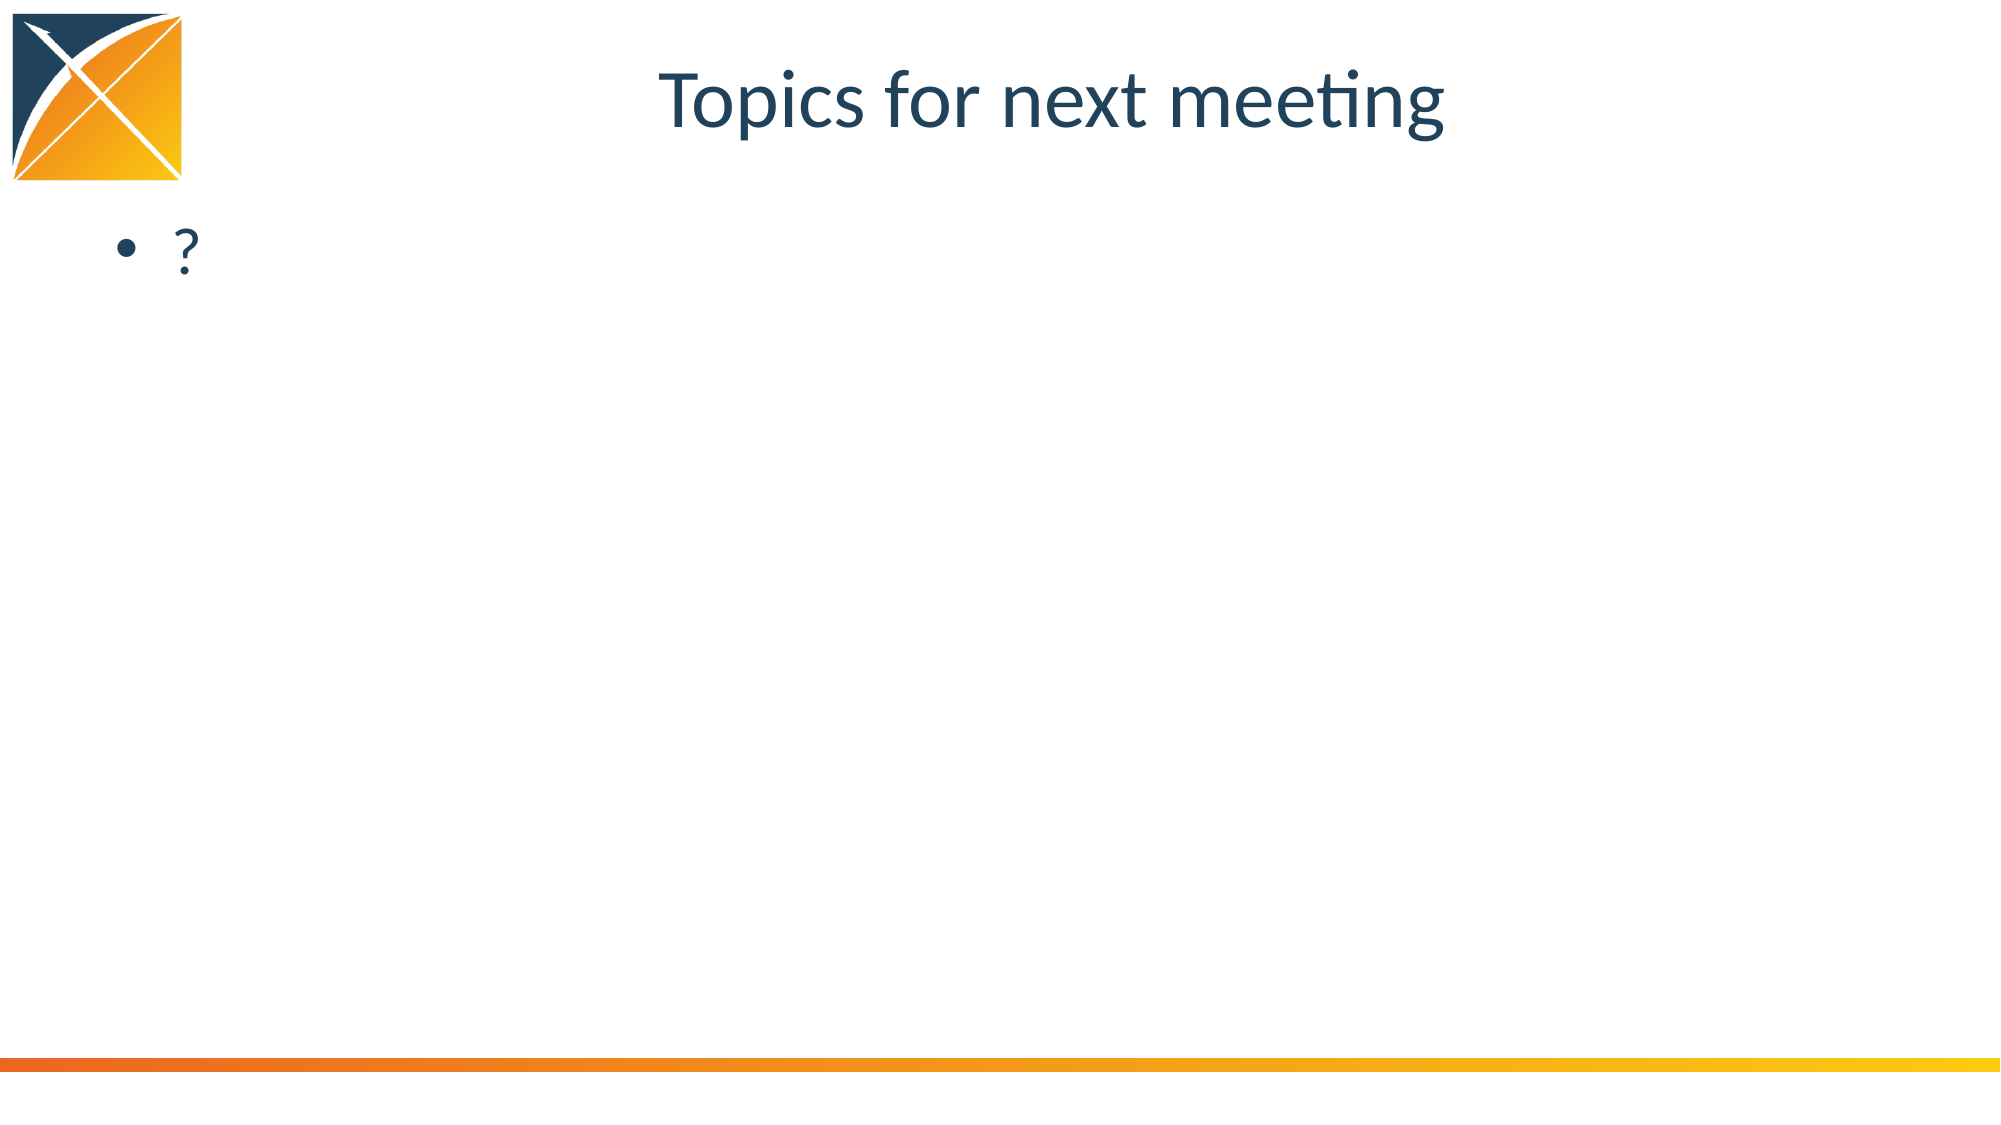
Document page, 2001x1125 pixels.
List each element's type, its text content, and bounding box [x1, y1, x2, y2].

title Topics for next meeting [205, 24, 1900, 163]
picture [0, 0, 206, 200]
list ? [99, 200, 1900, 1005]
